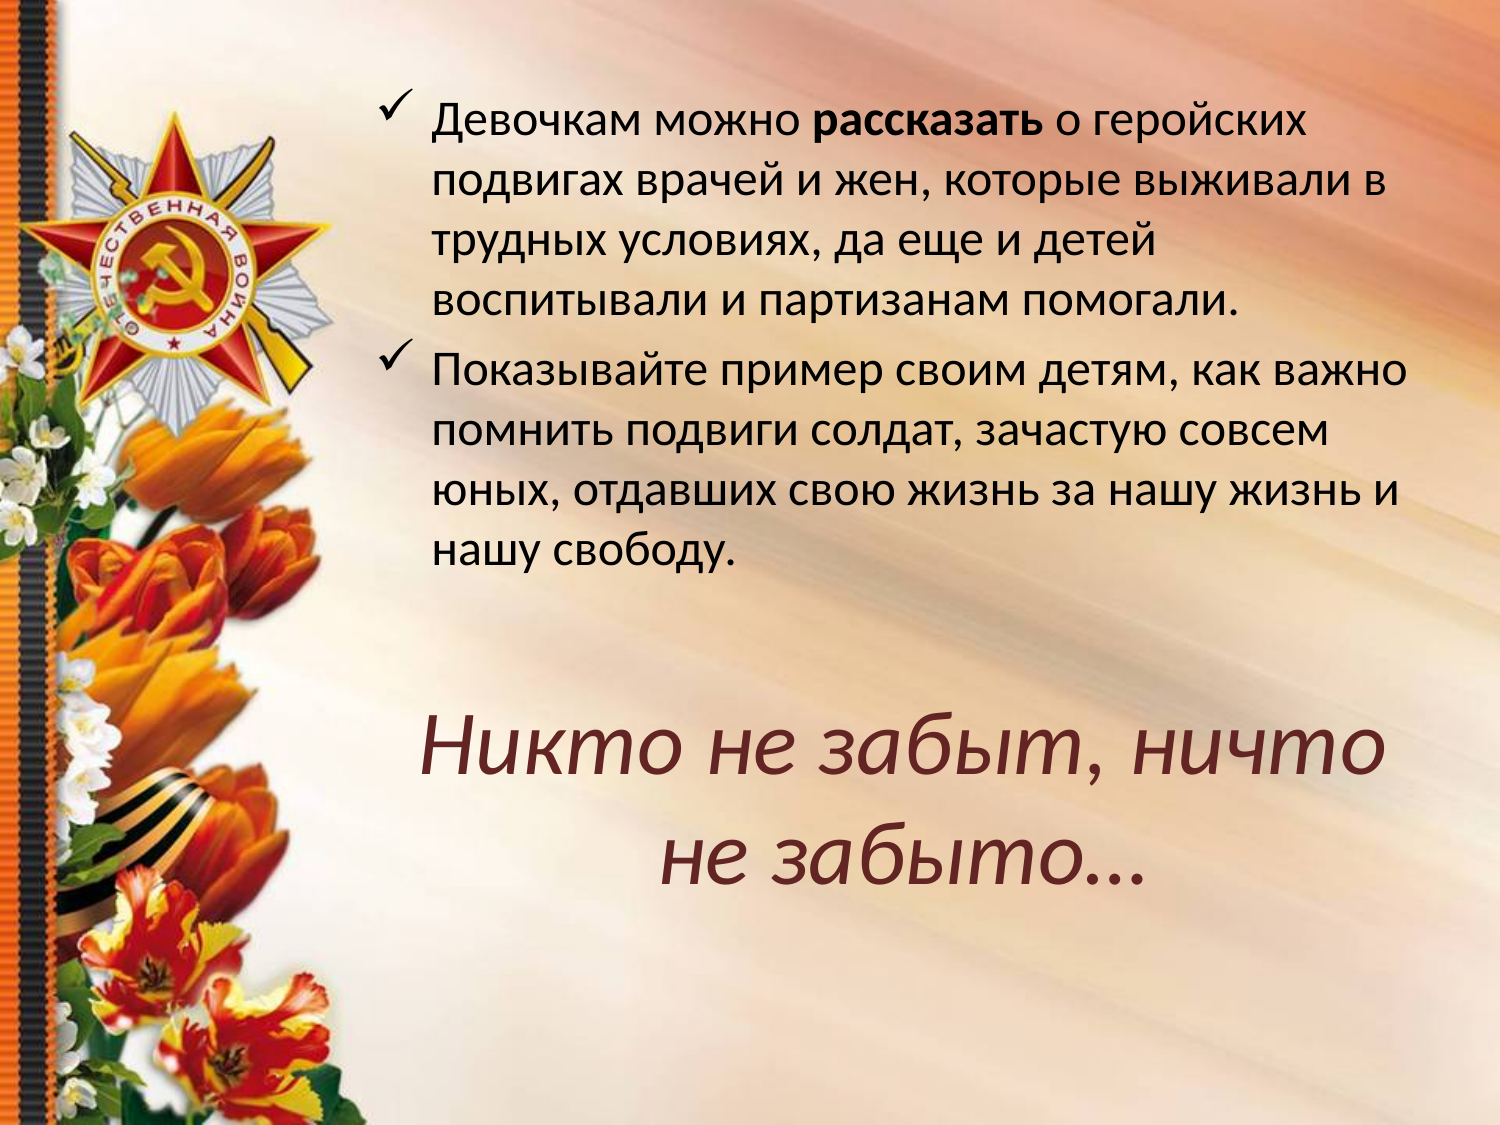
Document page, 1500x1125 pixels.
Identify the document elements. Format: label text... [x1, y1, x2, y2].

list Девочкам можно рассказать о геройских подвигах врачей и жен, которые выживали в трудных условиях, да еще и детей воспитывали и партизанам помогали. Показывайте пример своим детям, как важно помнить подвиги солдат, зачастую совсем юных, отдавших свою жизнь за нашу жизнь и нашу свободу. [360, 78, 1425, 622]
title Никто не забыт, ничто не забыто… [360, 621, 1447, 965]
picture [0, 0, 1500, 1125]
